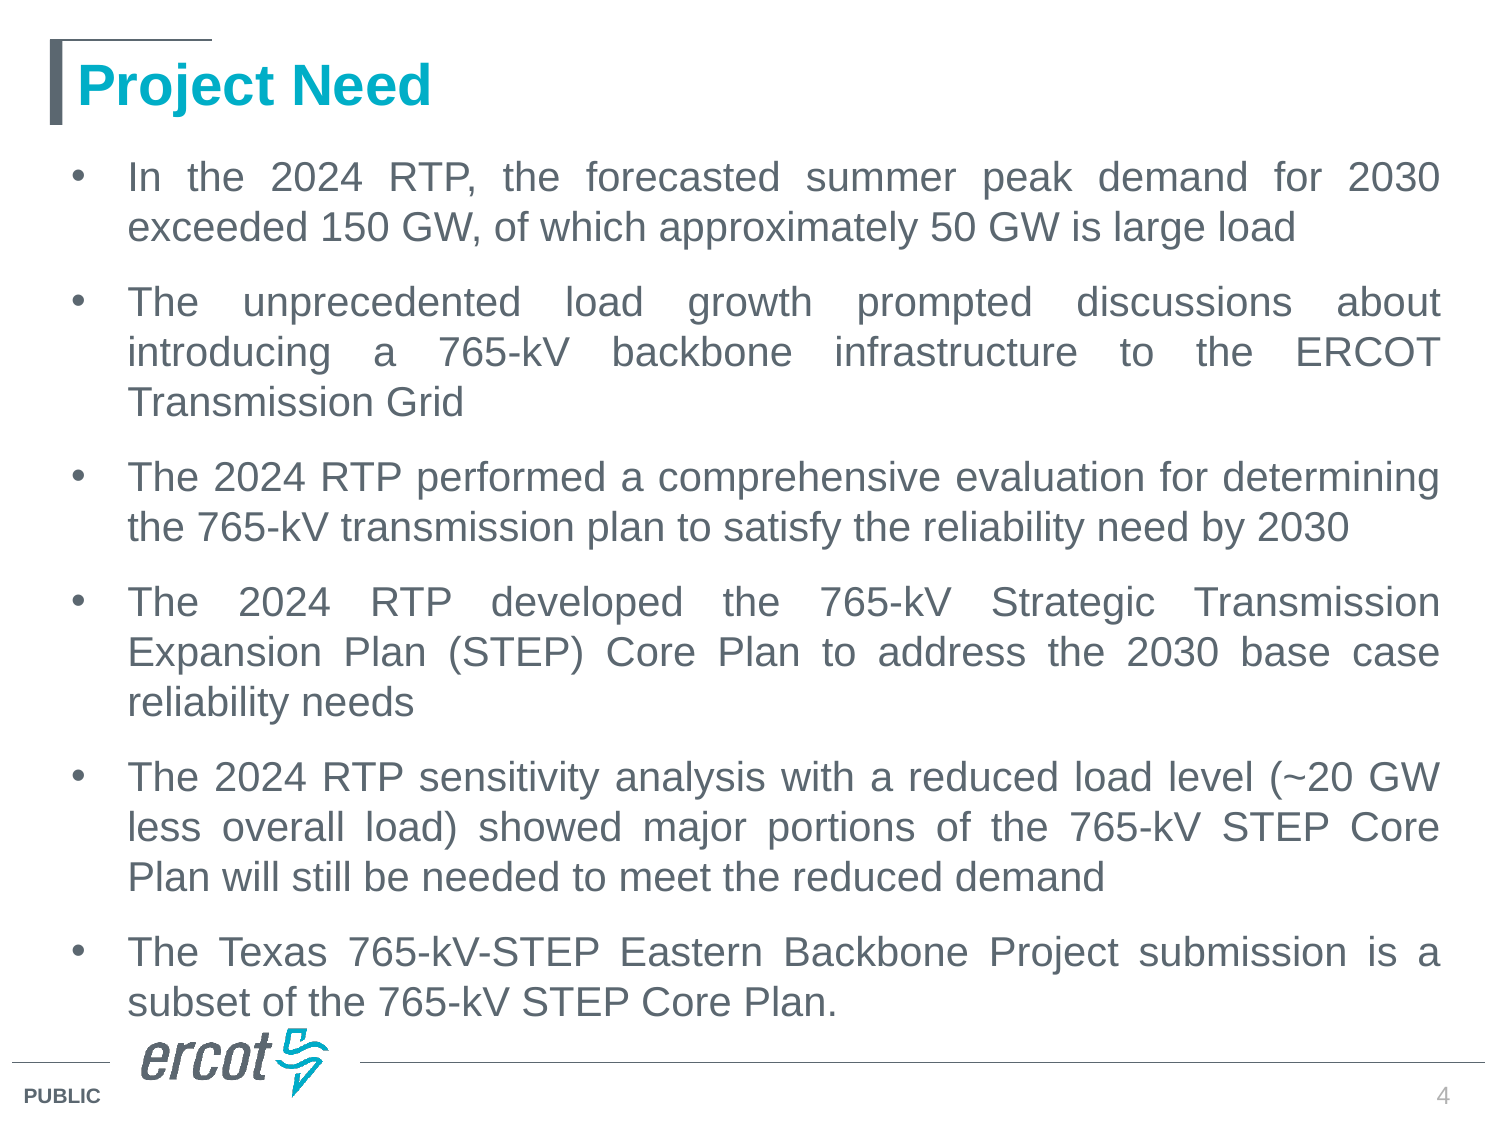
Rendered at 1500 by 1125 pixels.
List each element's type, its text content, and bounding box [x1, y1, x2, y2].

picture [137, 1030, 332, 1100]
slide_number 4 [1400, 1076, 1488, 1113]
title Project Need [62, 39, 1450, 125]
list In the 2024 RTP, the forecasted summer peak demand for 2030 exceeded 150 GW, of which approximately 50 GW is large load The unprecedented load growth prompted discussions about introducing a 765-kV backbone infrastructure to the ERCOT Transmission Grid The 2024 RTP performed a comprehensive evaluation for determining the 765-kV transmission plan to satisfy the reliability need by 2030 The 2024 RTP developed the 765-kV Strategic Transmission Expansion Plan (STEP) Core Plan to address the 2030 base case reliability needs The 2024 RTP sensitivity analysis with a reduced load level (~20 GW less overall load) showed major portions of the 765-kV STEP Core Plan will still be needed to meet the reduced demand The Texas 765-kV-STEP Eastern Backbone Project submission is a subset of the 765-kV STEP Core Plan. [56, 142, 1457, 1030]
